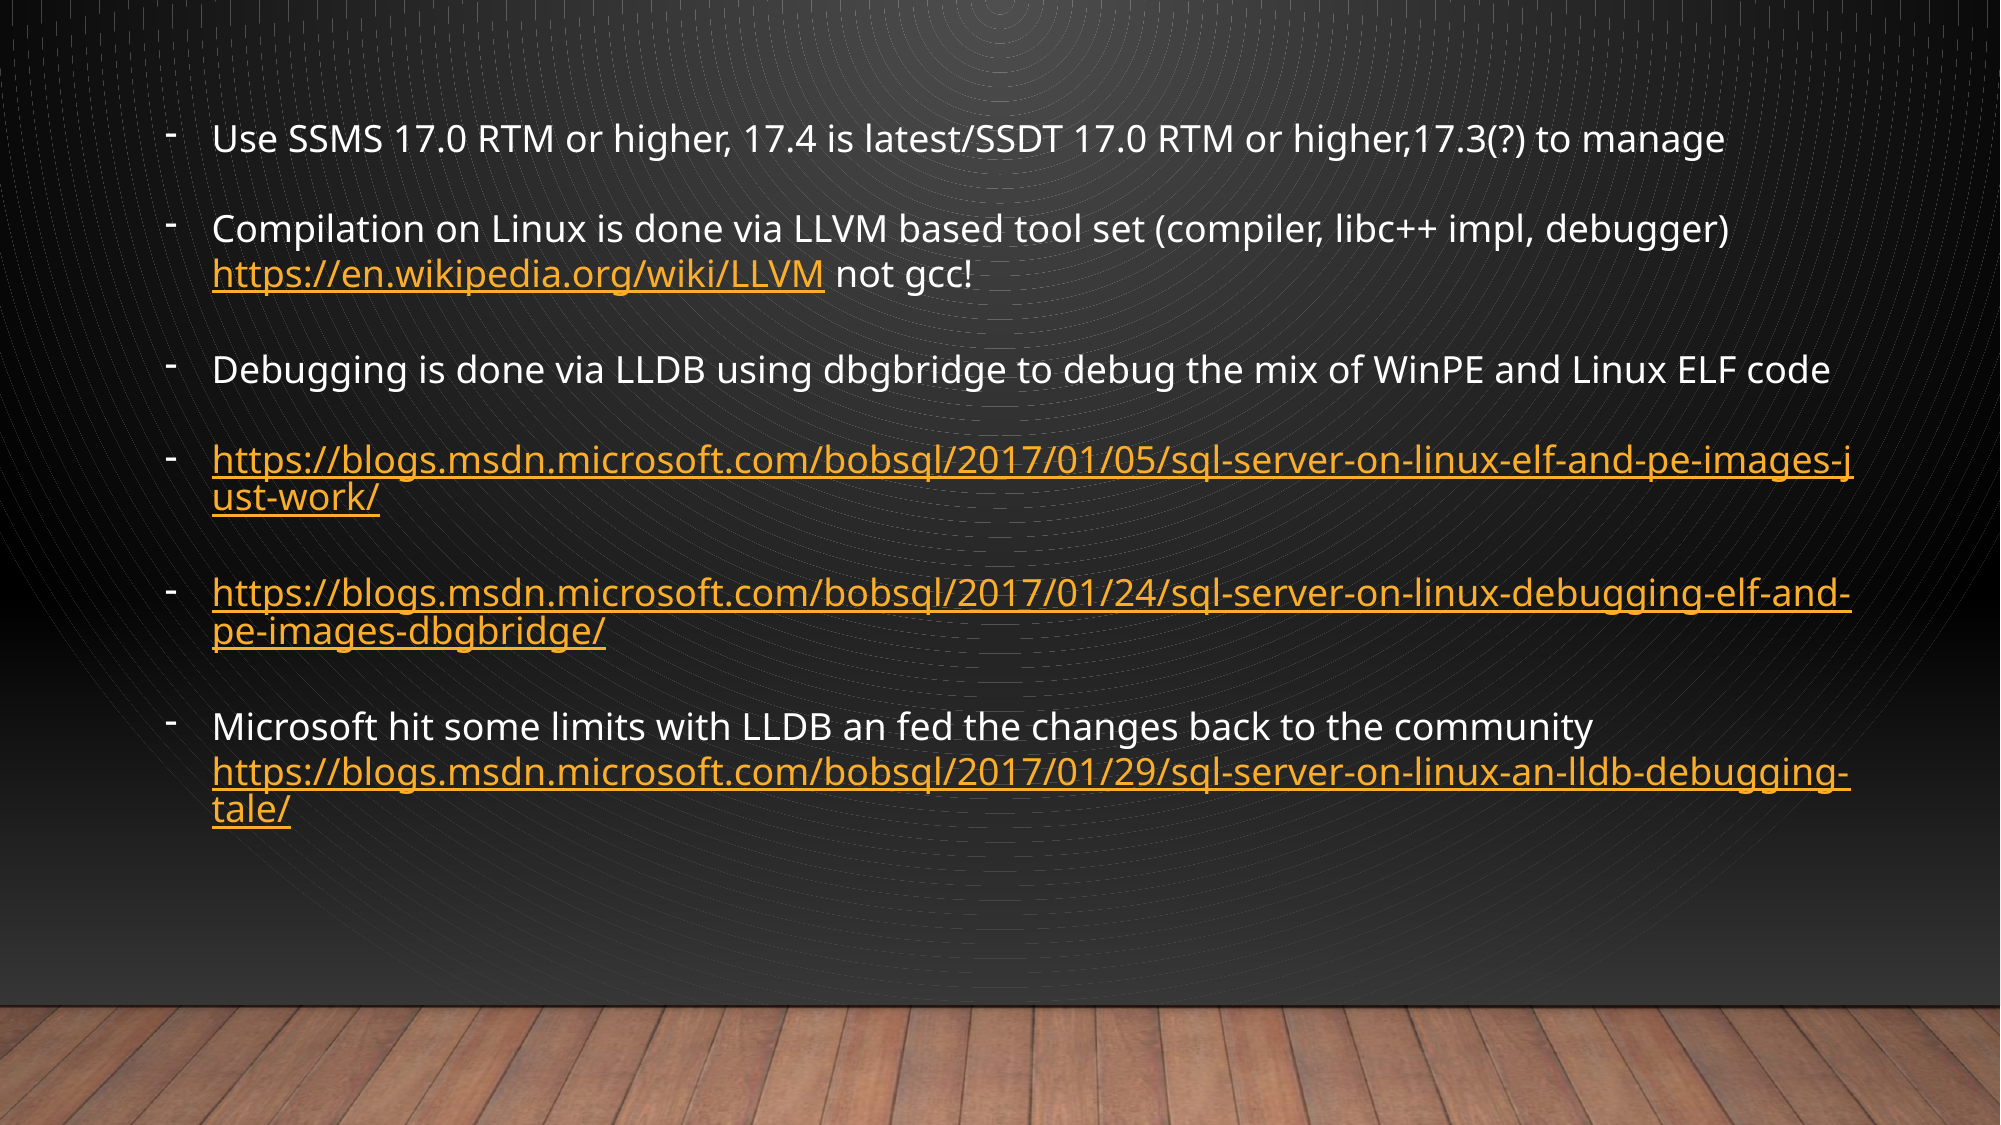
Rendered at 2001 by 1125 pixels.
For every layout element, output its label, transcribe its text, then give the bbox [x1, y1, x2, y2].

text_box Use SSMS 17.0 RTM or higher, 17.4 is latest/SSDT 17.0 RTM or higher,17.3(?) to manage Compilation on Linux is done via LLVM based tool set (compiler, libc++ impl, debugger) https://en.wikipedia.org/wiki/LLVM not gcc! Debugging is done via LLDB using dbgbridge to debug the mix of WinPE and Linux ELF code https://blogs.msdn.microsoft.com/bobsql/2017/01/05/sql-server-on-linux-elf-and-pe-images-just-work/ https://blogs.msdn.microsoft.com/bobsql/2017/01/24/sql-server-on-linux-debugging-elf-and-pe-images-dbgbridge/ Microsoft hit some limits with LLDB an fed the changes back to the community https://blogs.msdn.microsoft.com/bobsql/2017/01/29/sql-server-on-linux-an-lldb-debugging-tale/ [150, 107, 1874, 777]
picture [0, 1005, 2000, 1125]
